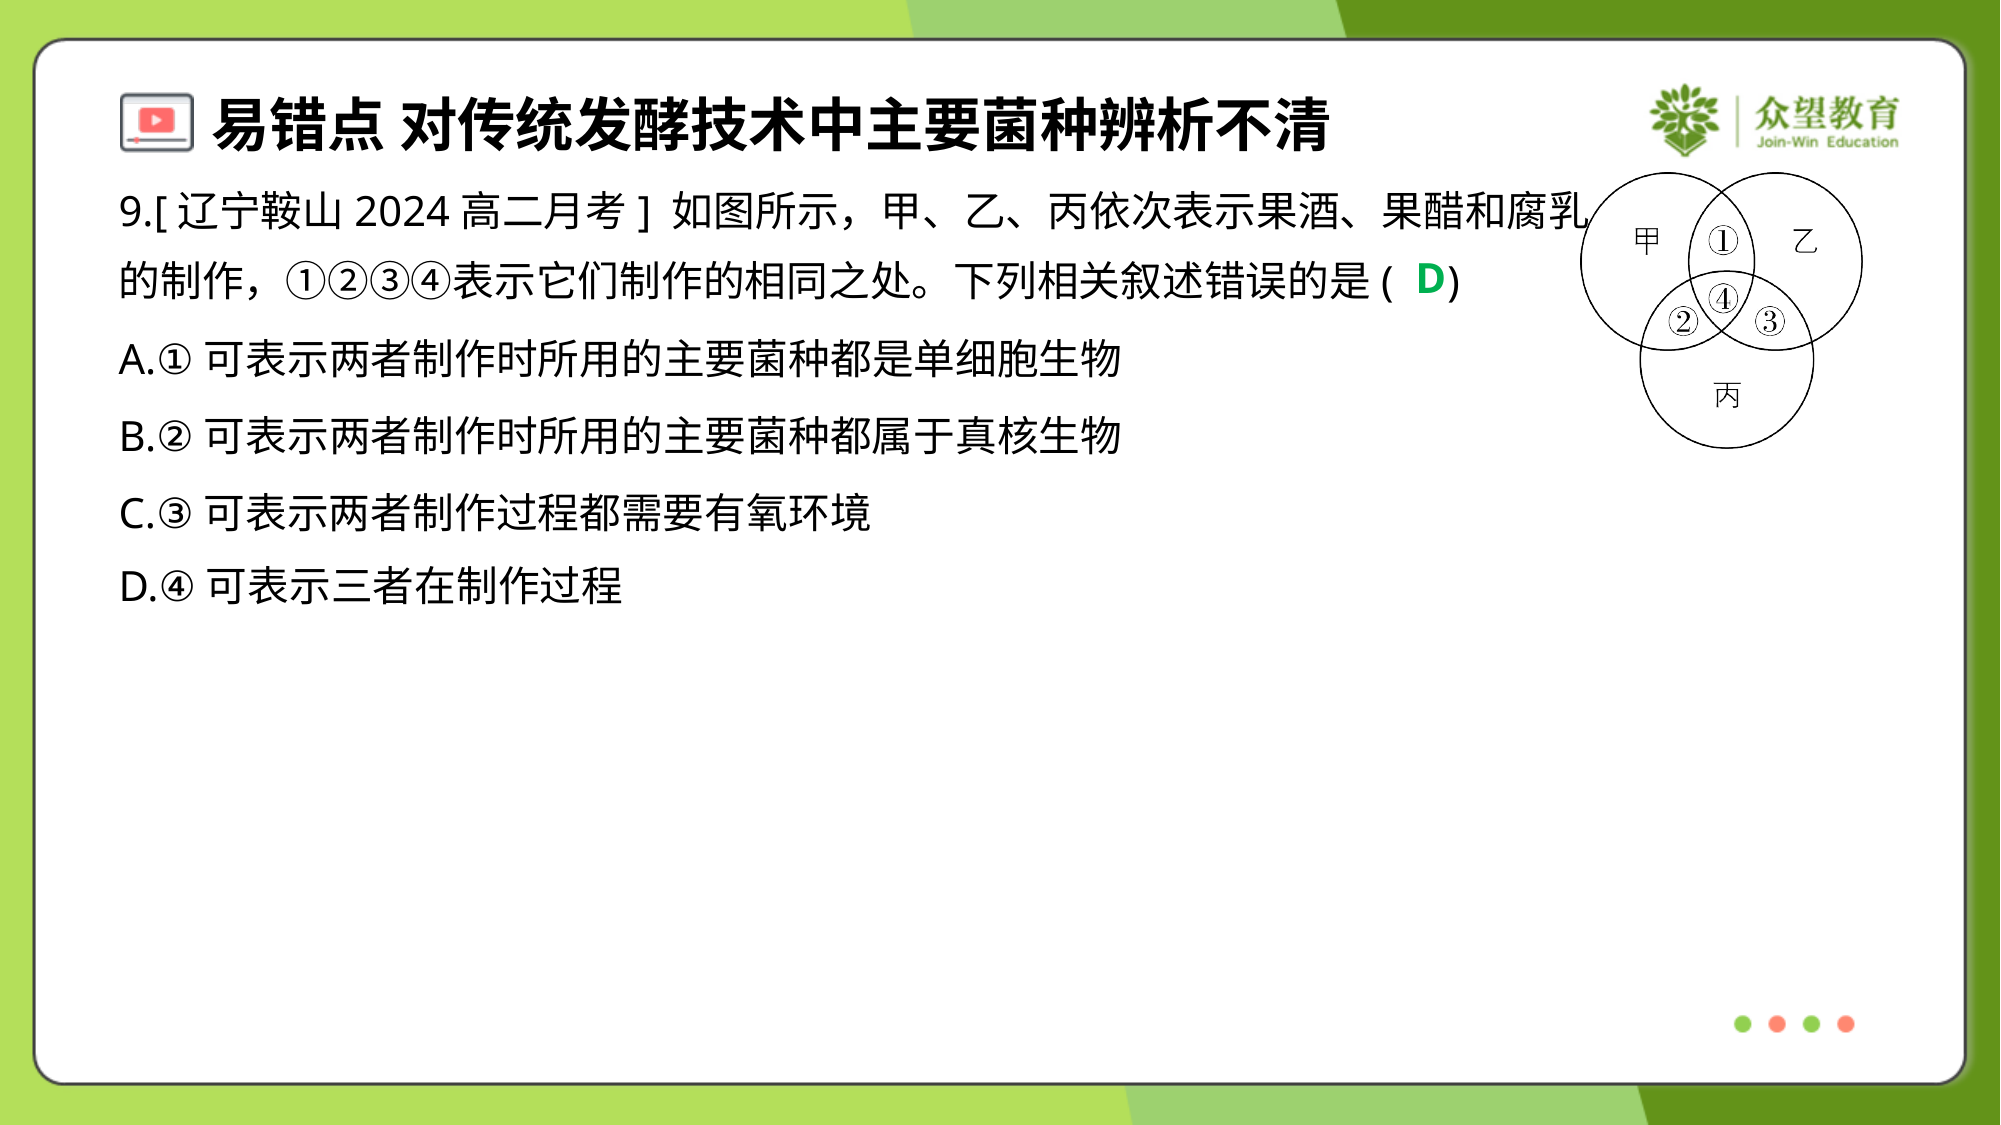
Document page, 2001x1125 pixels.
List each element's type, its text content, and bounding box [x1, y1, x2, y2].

text_box D [1399, 231, 1463, 296]
picture [0, 0, 2000, 1125]
text_box 9.[辽宁鞍山2024高二月考] 如图所示，甲、乙、丙依次表示果酒、果醋和腐乳 的制作，①②③④表示它们制作的相同之处。下列相关叙述错误的是( ) [118, 159, 1580, 298]
